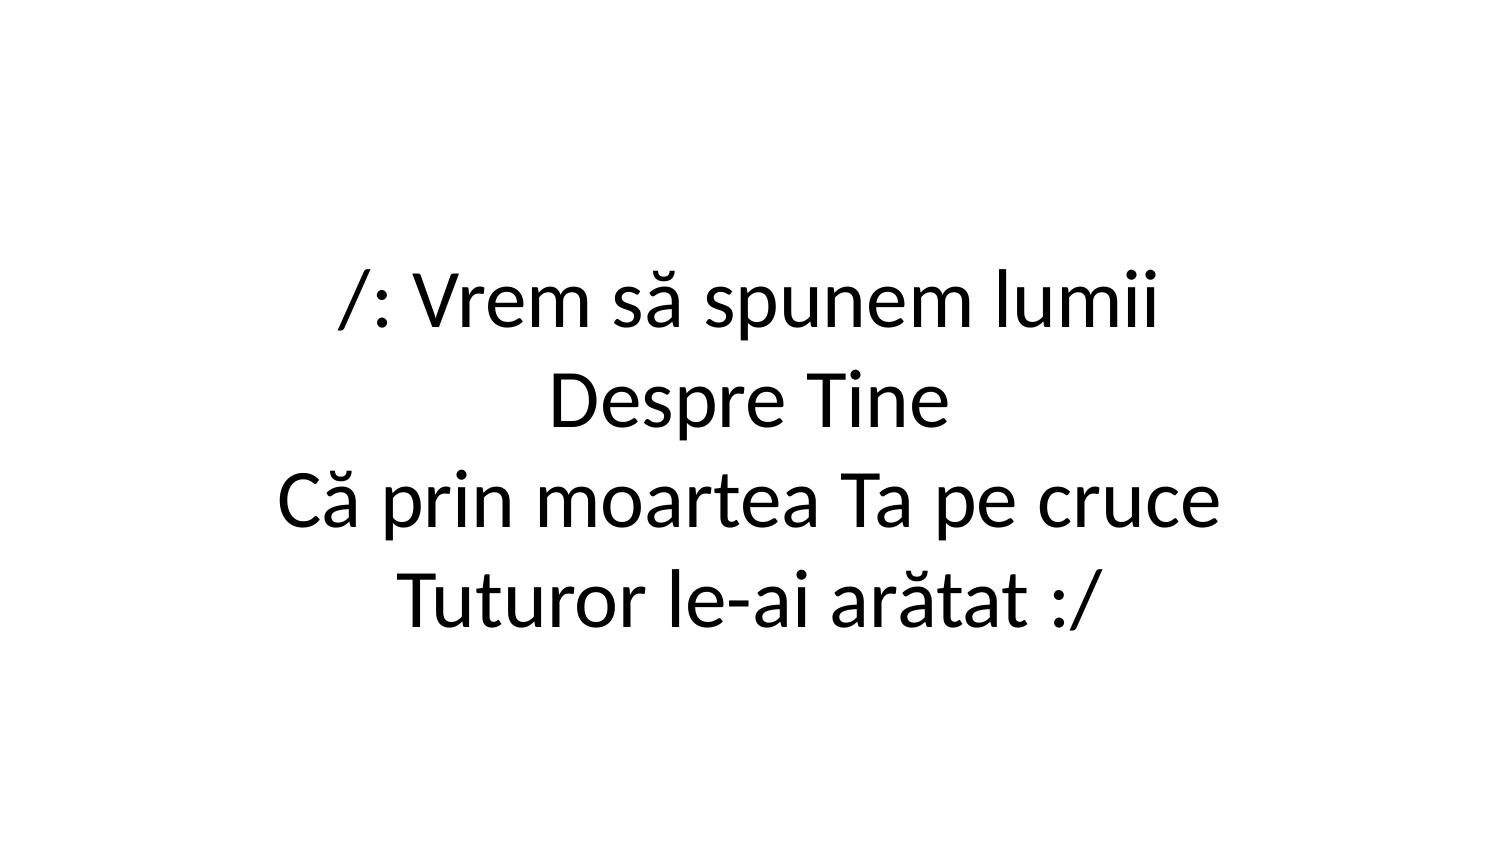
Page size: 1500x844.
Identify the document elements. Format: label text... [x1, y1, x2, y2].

text_box /: Vrem să spunem lumii Despre Tine Că prin moartea Ta pe cruce Tuturor le-ai arătat :/ [262, 192, 1238, 652]
